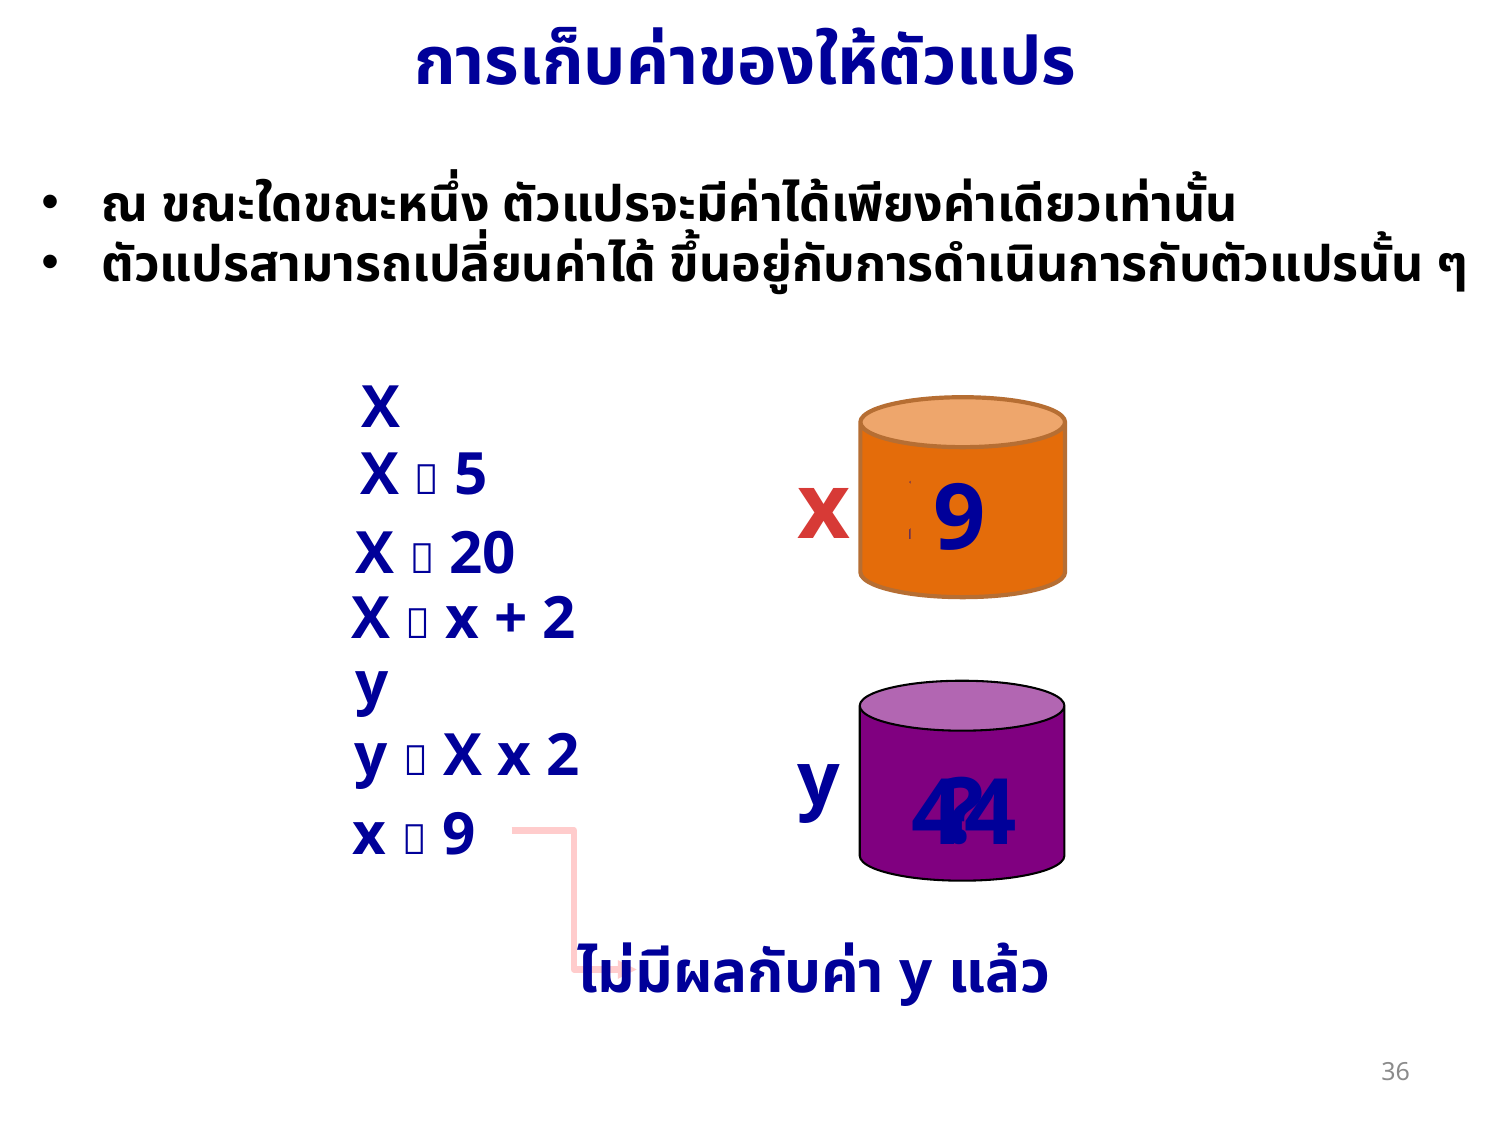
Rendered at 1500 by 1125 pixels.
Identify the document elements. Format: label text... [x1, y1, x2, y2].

slide_number 36 [1074, 1042, 1425, 1103]
text_box X [346, 361, 631, 447]
text_box X  20 [340, 507, 625, 593]
text_box ณ ขณะใดขณะหนึ่ง ตัวแปรจะมีค่าได้เพียงค่าเดียวเท่านั้น ตัวแปรสามารถเปลี่ยนค่าได้ ขึ้นอยู่กับการดำเนินการกับตัวแปรนั้น ๆ [26, 164, 1496, 359]
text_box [797, 396, 1066, 598]
text_box X  x + 2 [336, 573, 620, 658]
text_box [796, 680, 1065, 881]
text_box X  5 [345, 428, 629, 514]
text_box y  X x 2 [339, 709, 624, 795]
text_box y [340, 637, 625, 723]
text_box การเก็บค่าของให้ตัวแปร [343, 10, 1148, 106]
text_box x  9 [338, 788, 622, 874]
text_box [511, 830, 989, 1013]
